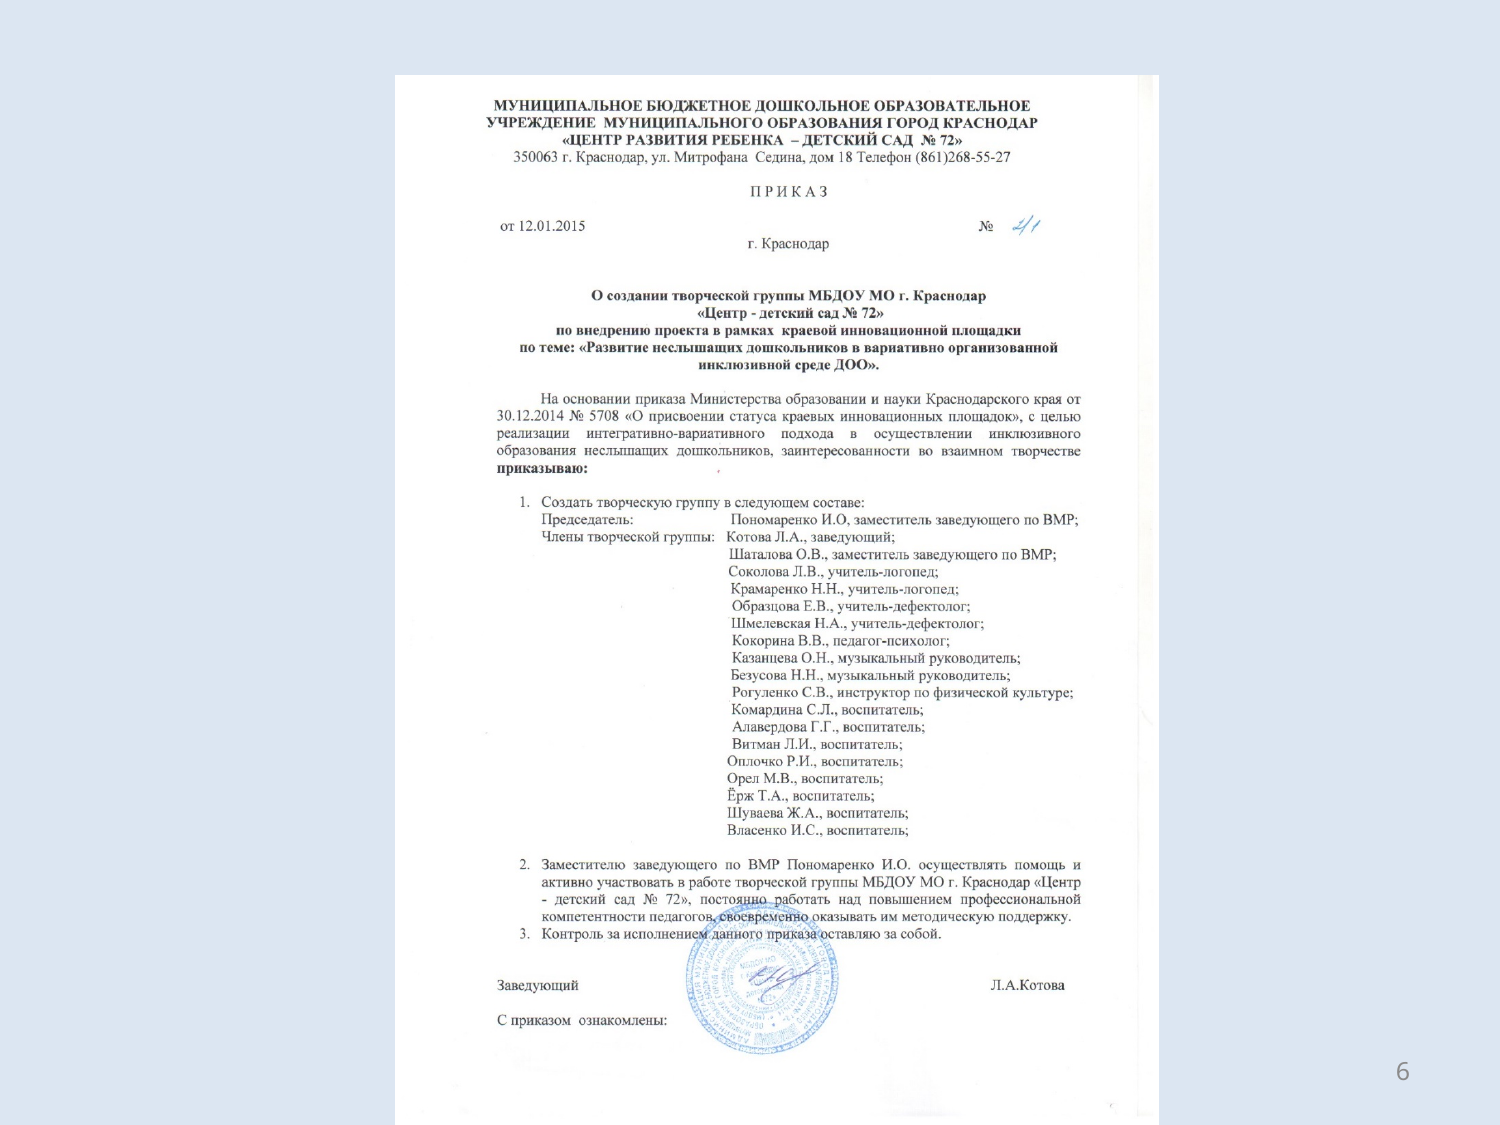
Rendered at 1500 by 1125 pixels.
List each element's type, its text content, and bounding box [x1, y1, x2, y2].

picture [395, 74, 1160, 1125]
slide_number 6 [1164, 1042, 1425, 1103]
